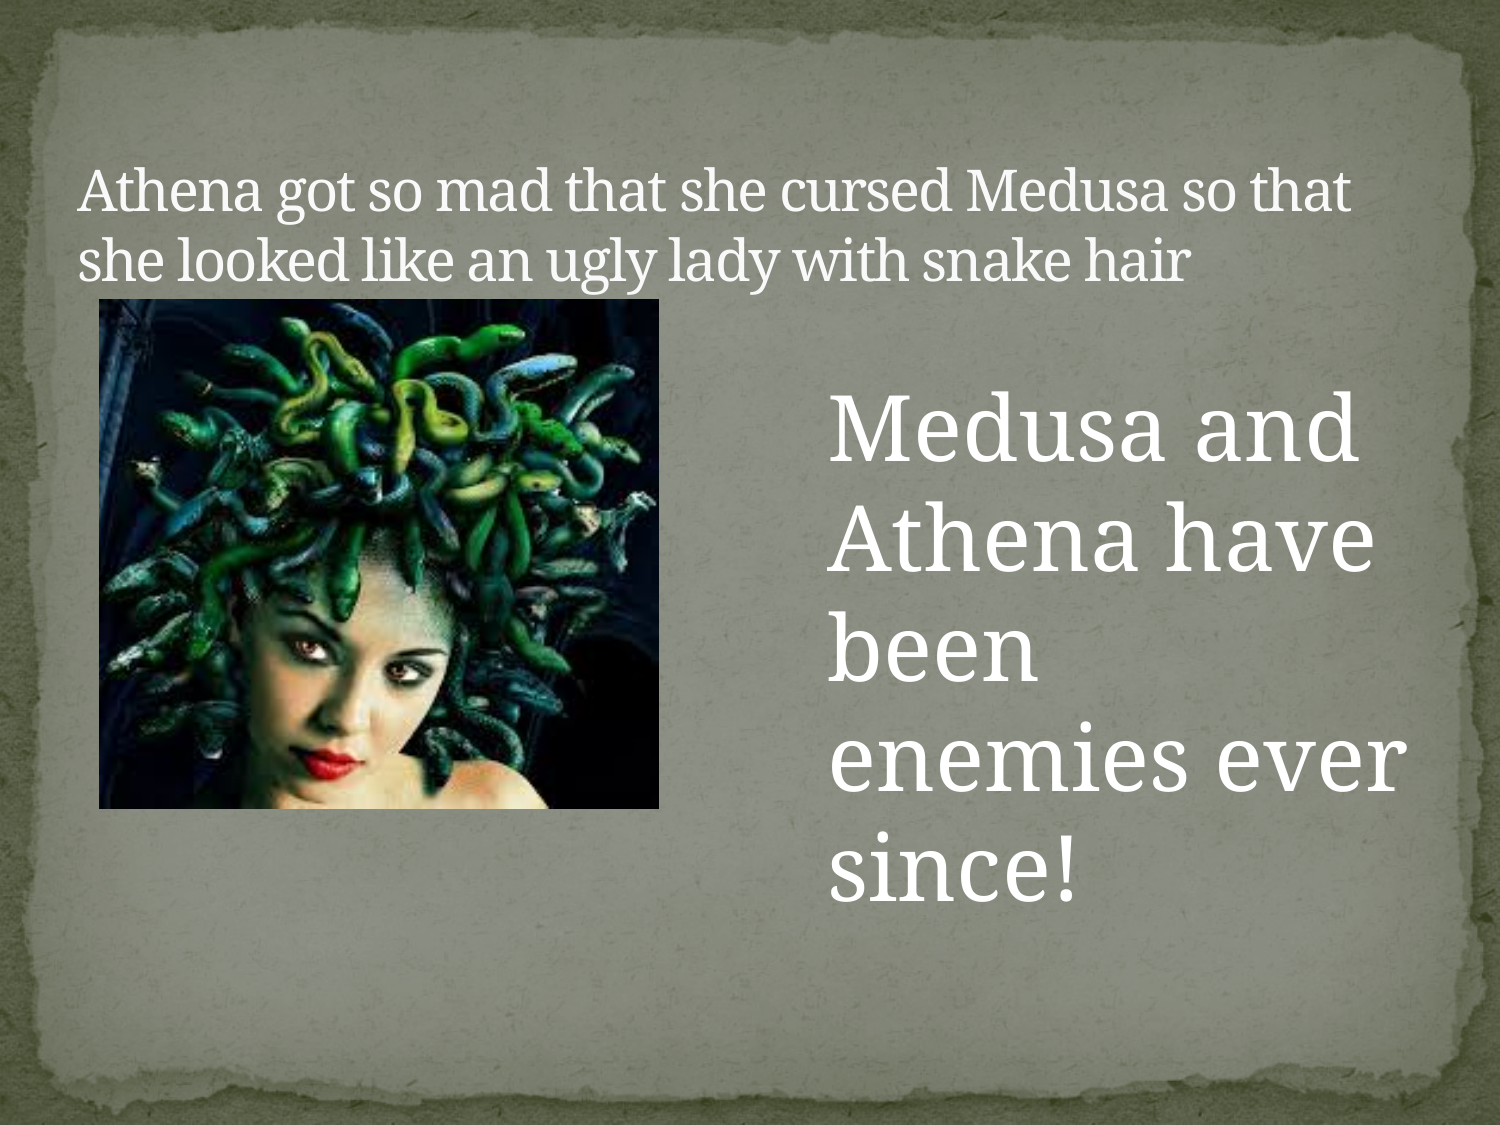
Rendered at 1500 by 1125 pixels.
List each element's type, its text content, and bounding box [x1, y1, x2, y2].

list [102, 302, 658, 808]
text_box Medusa and Athena have been enemies ever since! [812, 362, 1438, 927]
title Athena got so mad that she cursed Medusa so that she looked like an ugly lady with snake hair [62, 99, 1413, 300]
